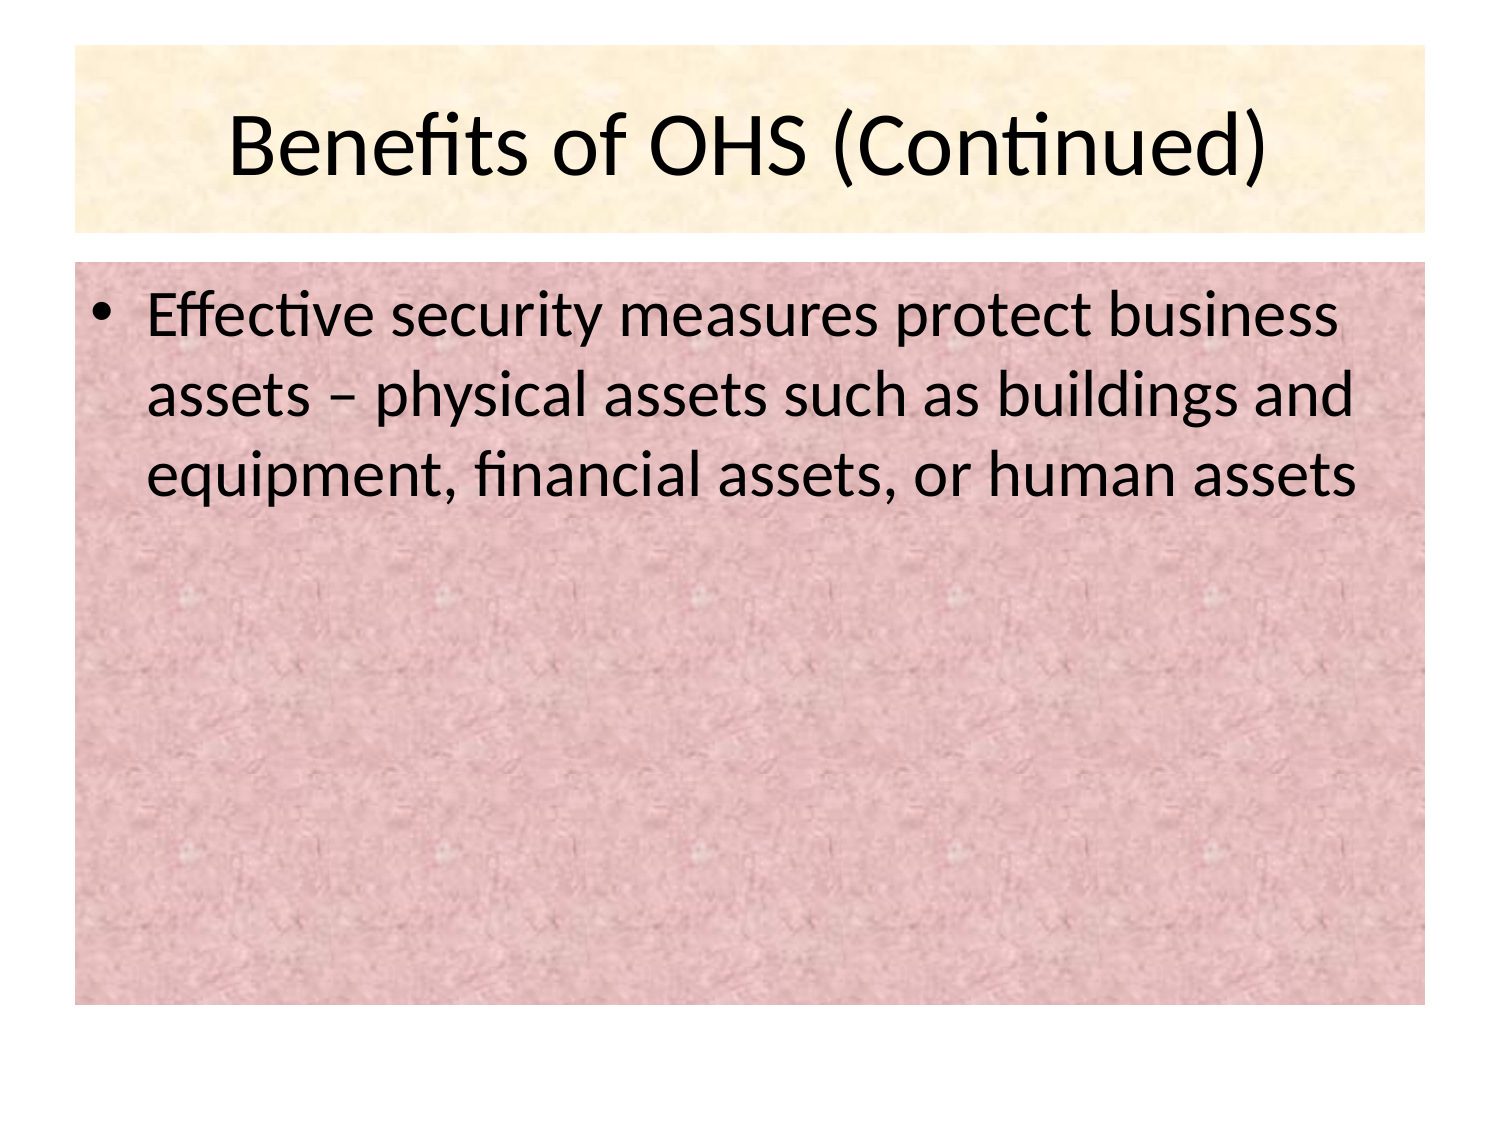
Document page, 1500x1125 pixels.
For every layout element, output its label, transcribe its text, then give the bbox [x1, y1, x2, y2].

list Effective security measures protect business assets – physical assets such as buildings and equipment, financial assets, or human assets [75, 262, 1425, 1005]
title Benefits of OHS (Continued) [75, 45, 1425, 233]
